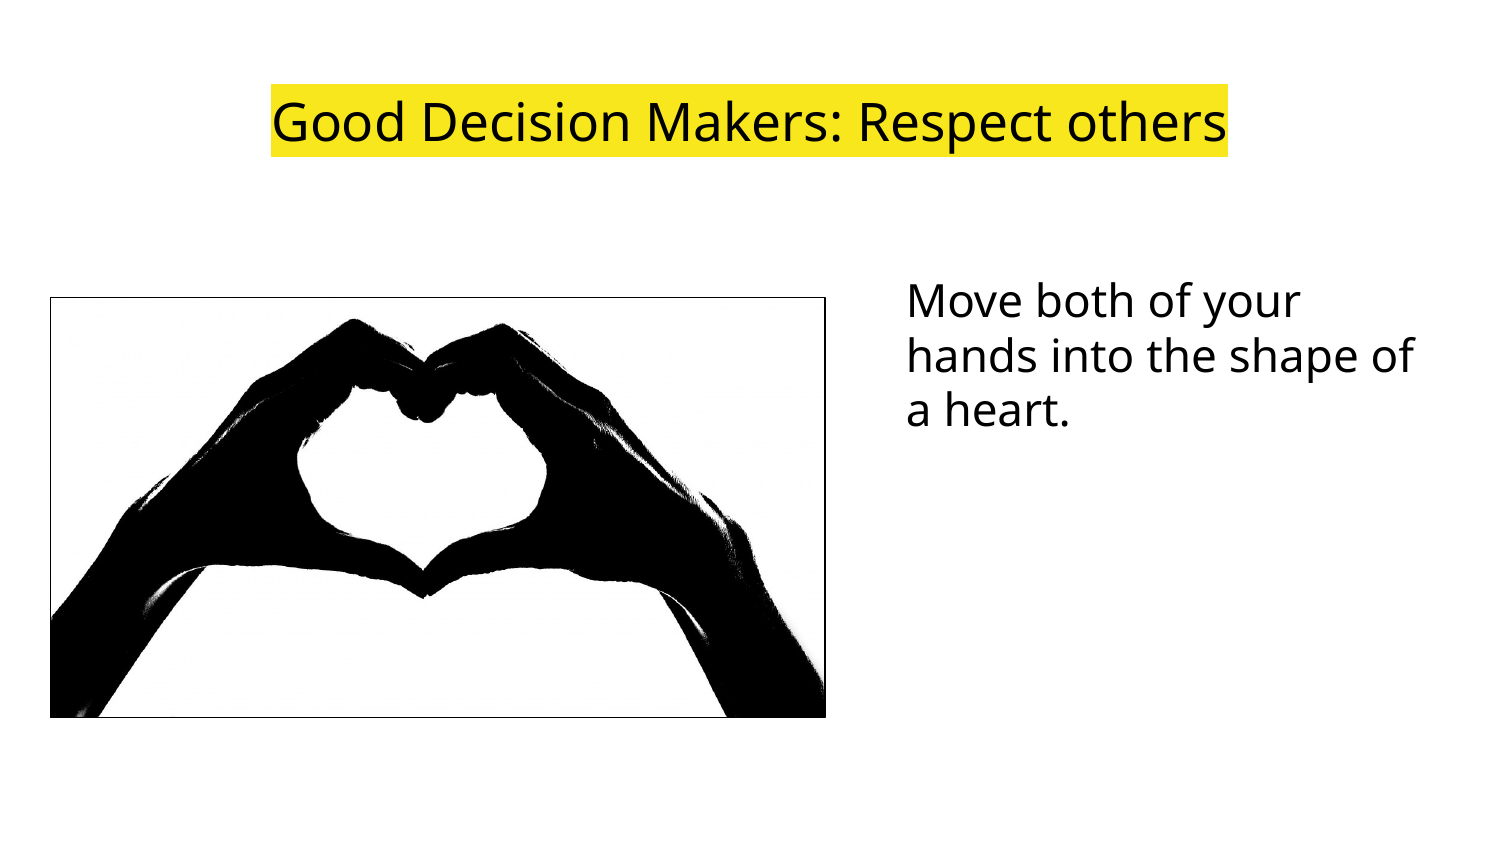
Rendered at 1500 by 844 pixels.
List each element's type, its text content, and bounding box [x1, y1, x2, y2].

picture [50, 298, 825, 717]
text_box Move both of your hands into the shape of a heart. [890, 256, 1444, 452]
title Good Decision Makers: Respect others [51, 72, 1449, 167]
